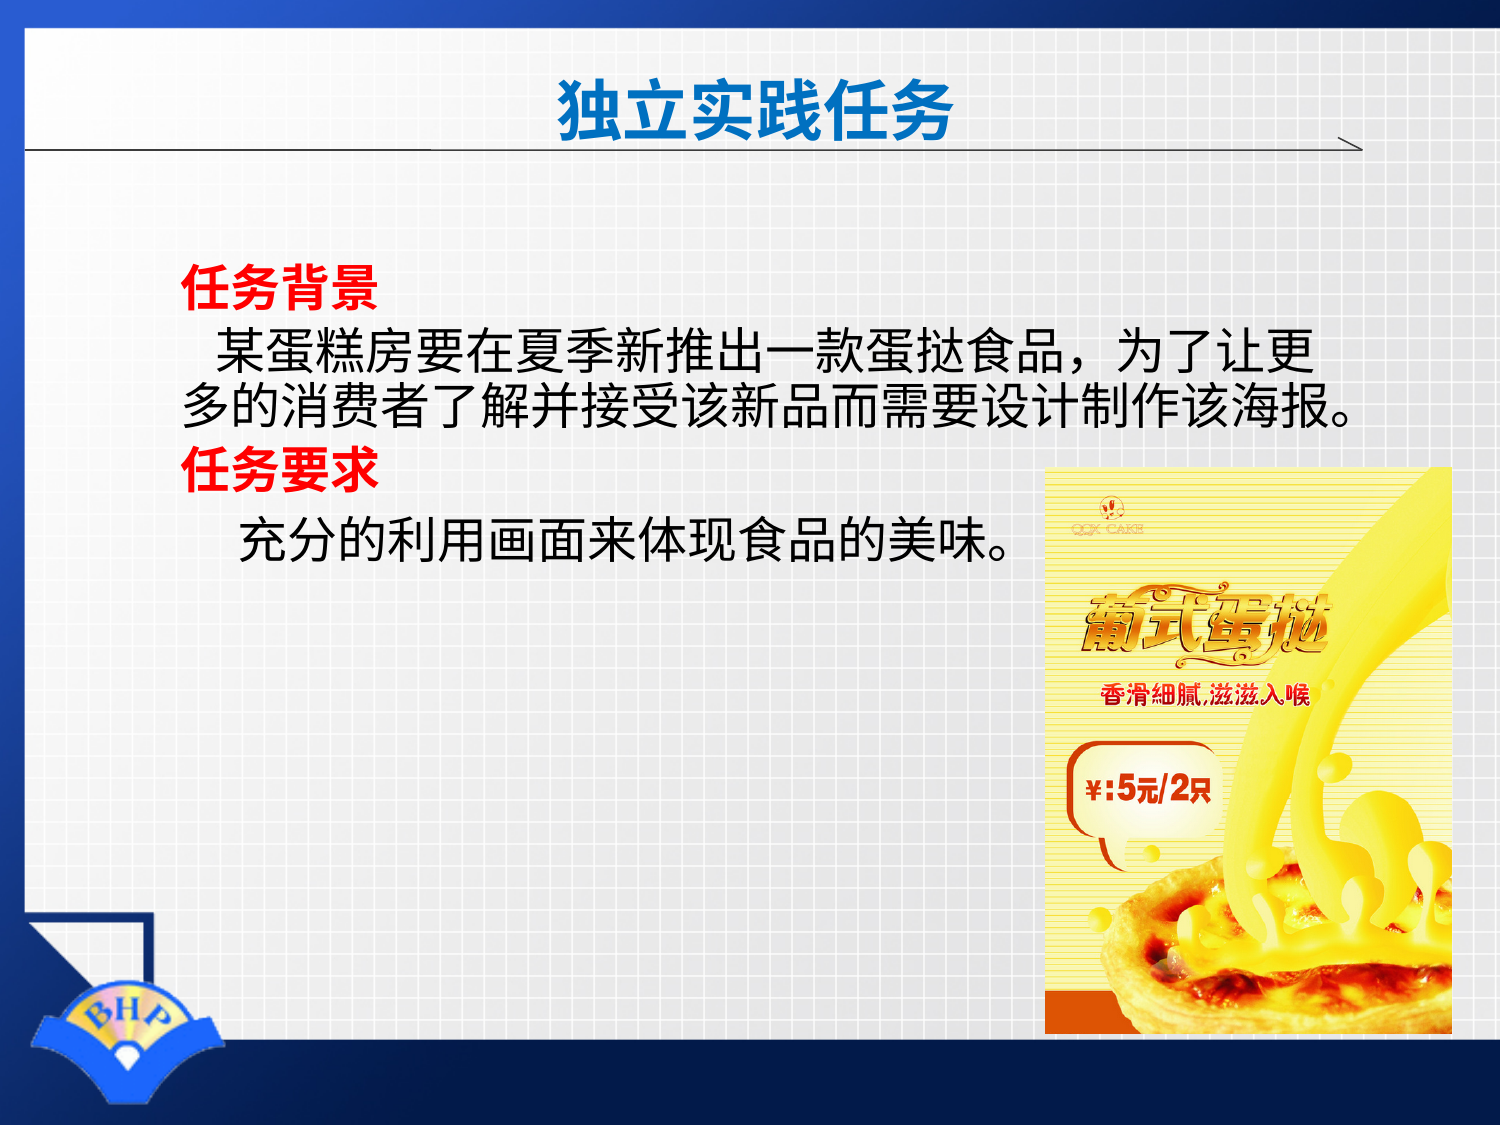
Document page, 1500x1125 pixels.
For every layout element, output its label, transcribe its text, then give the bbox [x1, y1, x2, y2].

title 独立实践任务 [125, 62, 1388, 155]
picture [0, 0, 1500, 1125]
list 任务背景 某蛋糕房要在夏季新推出一款蛋挞食品，为了让更多的消费者了解并接受该新品而需要设计制作该海报。 任务要求 充分的利用画面来体现食品的美味。 [165, 255, 1348, 610]
